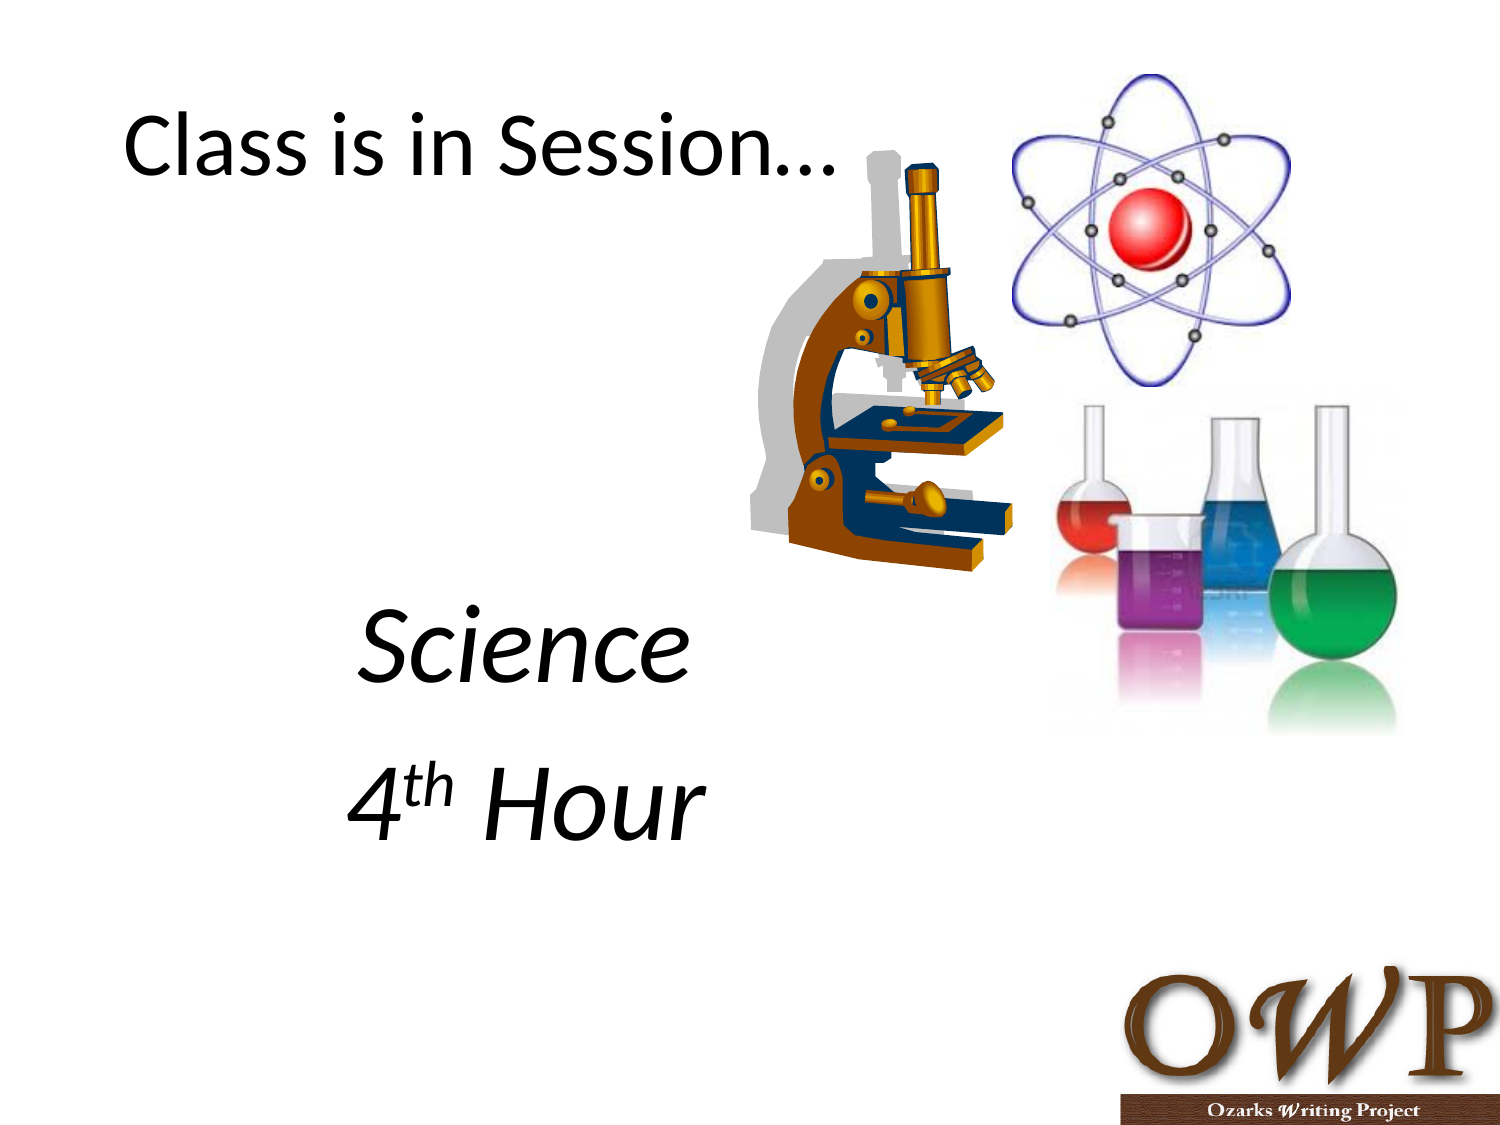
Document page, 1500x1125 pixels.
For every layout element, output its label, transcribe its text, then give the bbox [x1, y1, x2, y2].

picture [749, 74, 1404, 737]
picture [1120, 957, 1500, 1125]
list Science 4th Hour [75, 562, 975, 1093]
title Class is in Session… [75, 45, 888, 233]
